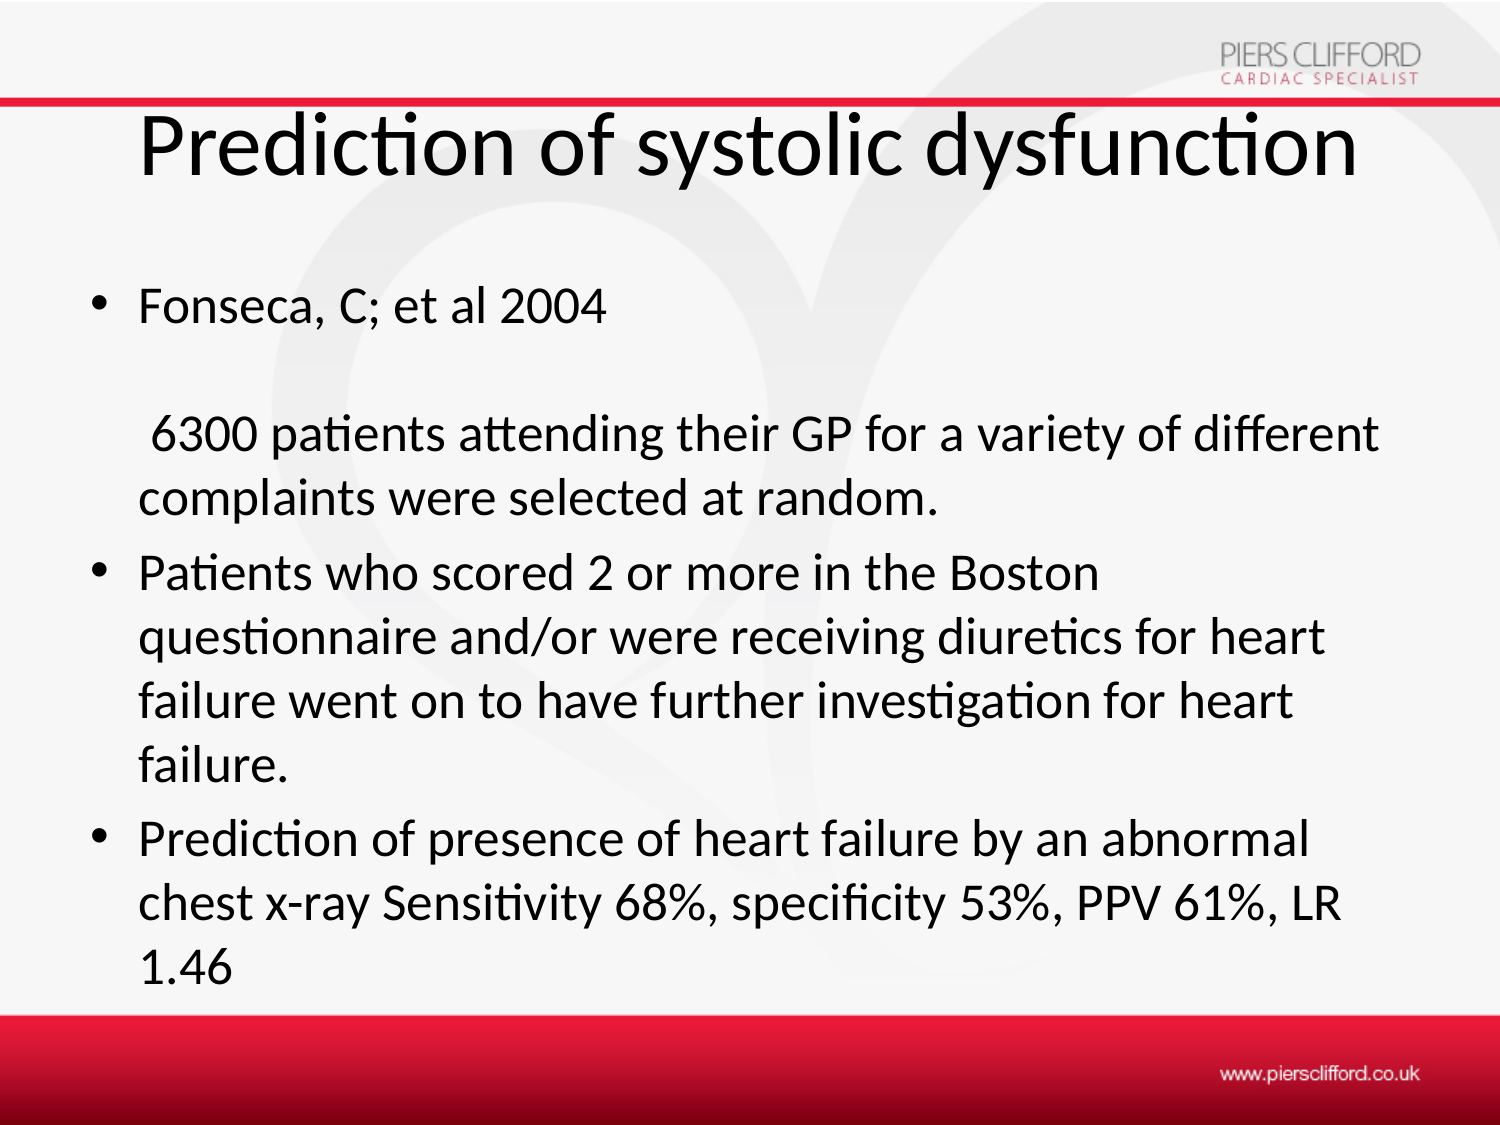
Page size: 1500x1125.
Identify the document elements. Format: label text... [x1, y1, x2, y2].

picture [0, 2, 1500, 1125]
list Fonseca, C; et al 2004 6300 patients attending their GP for a variety of different complaints were selected at random. Patients who scored 2 or more in the Boston questionnaire and/or were receiving diuretics for heart failure went on to have further investigation for heart failure. Prediction of presence of heart failure by an abnormal chest x-ray Sensitivity 68%, specificity 53%, PPV 61%, LR 1.46 [74, 262, 1426, 1006]
title Prediction of systolic dysfunction [74, 44, 1426, 233]
